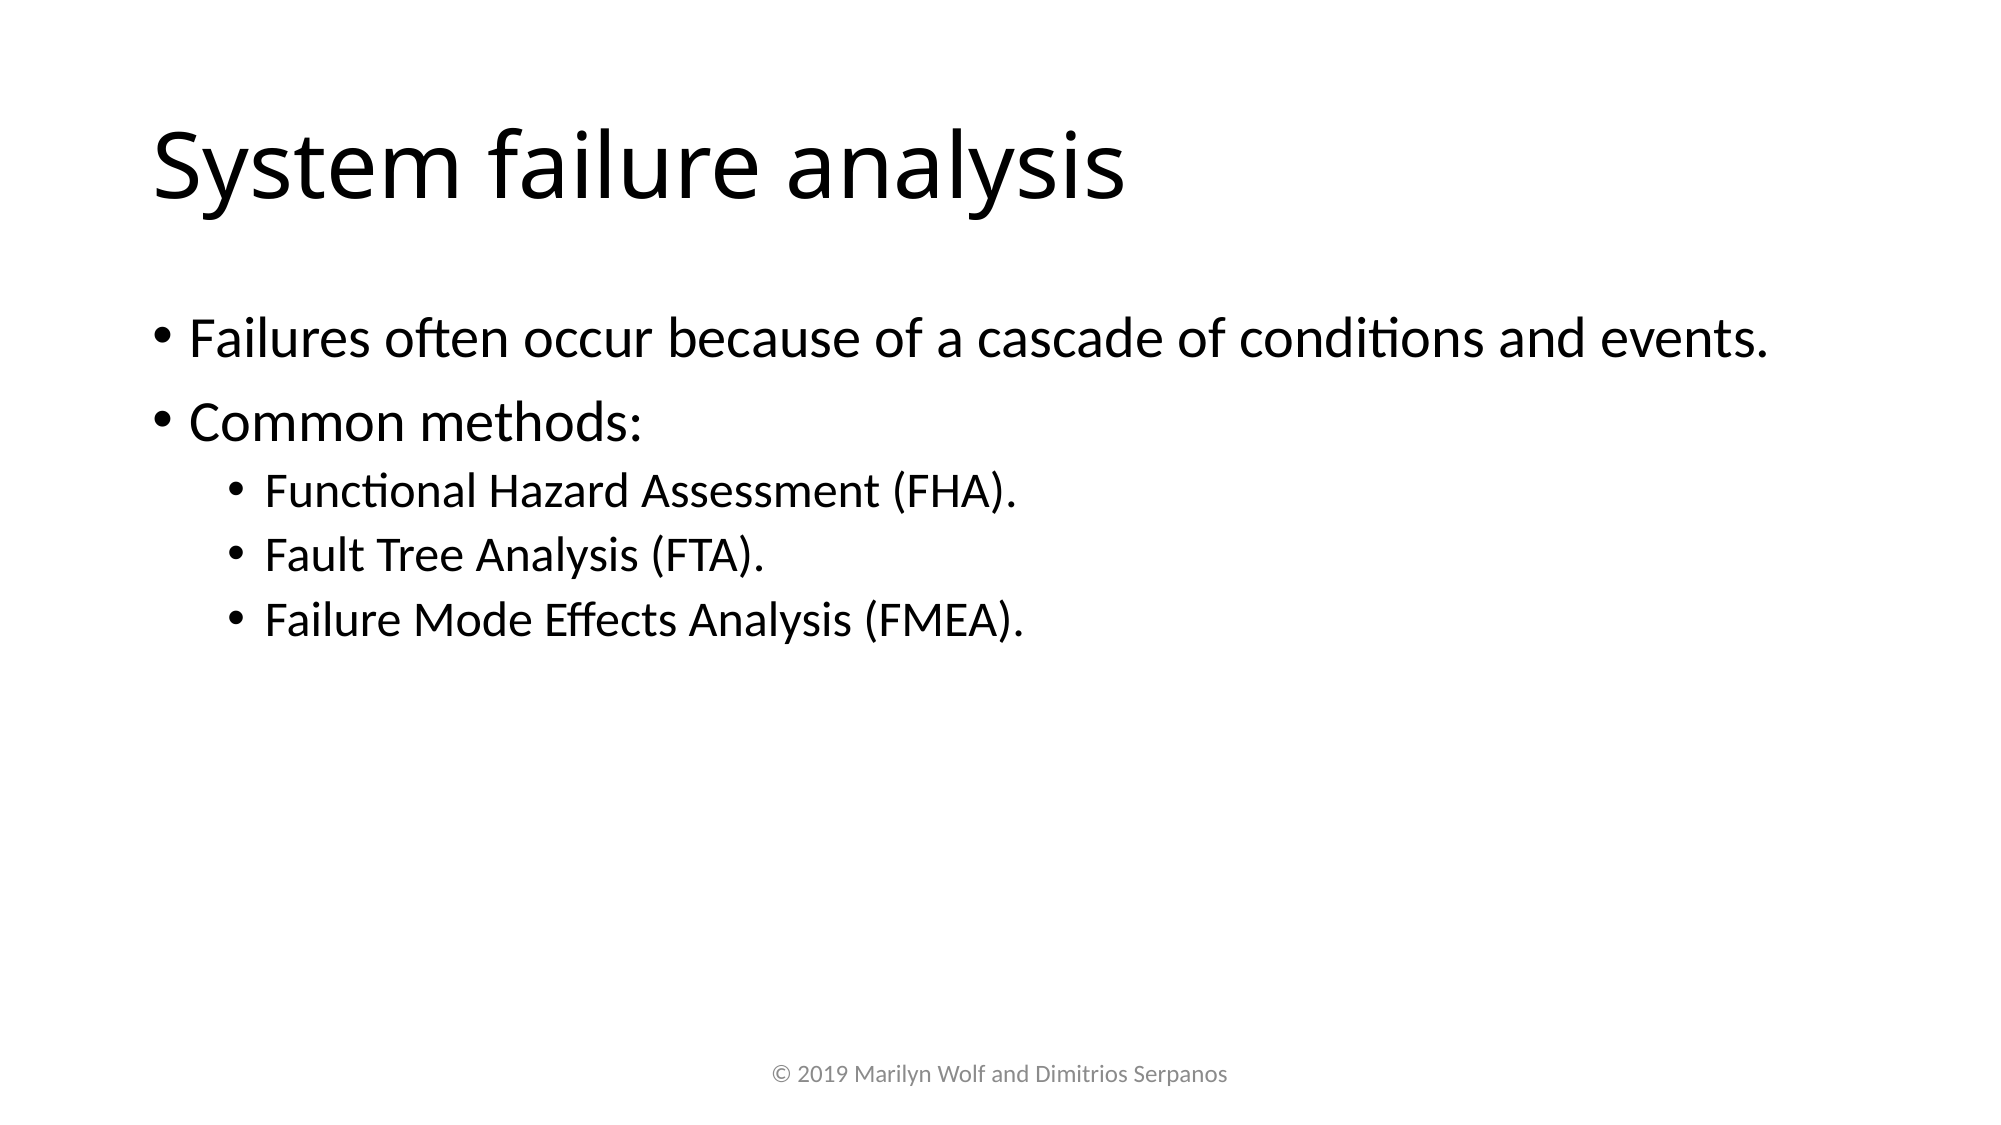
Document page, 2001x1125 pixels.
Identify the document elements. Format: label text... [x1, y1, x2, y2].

title System failure analysis [137, 59, 1863, 278]
footer © 2019 Marilyn Wolf and Dimitrios Serpanos [662, 1042, 1338, 1103]
list Failures often occur because of a cascade of conditions and events. Common methods: Functional Hazard Assessment (FHA). Fault Tree Analysis (FTA). Failure Mode Effects Analysis (FMEA). [137, 299, 1863, 1014]
